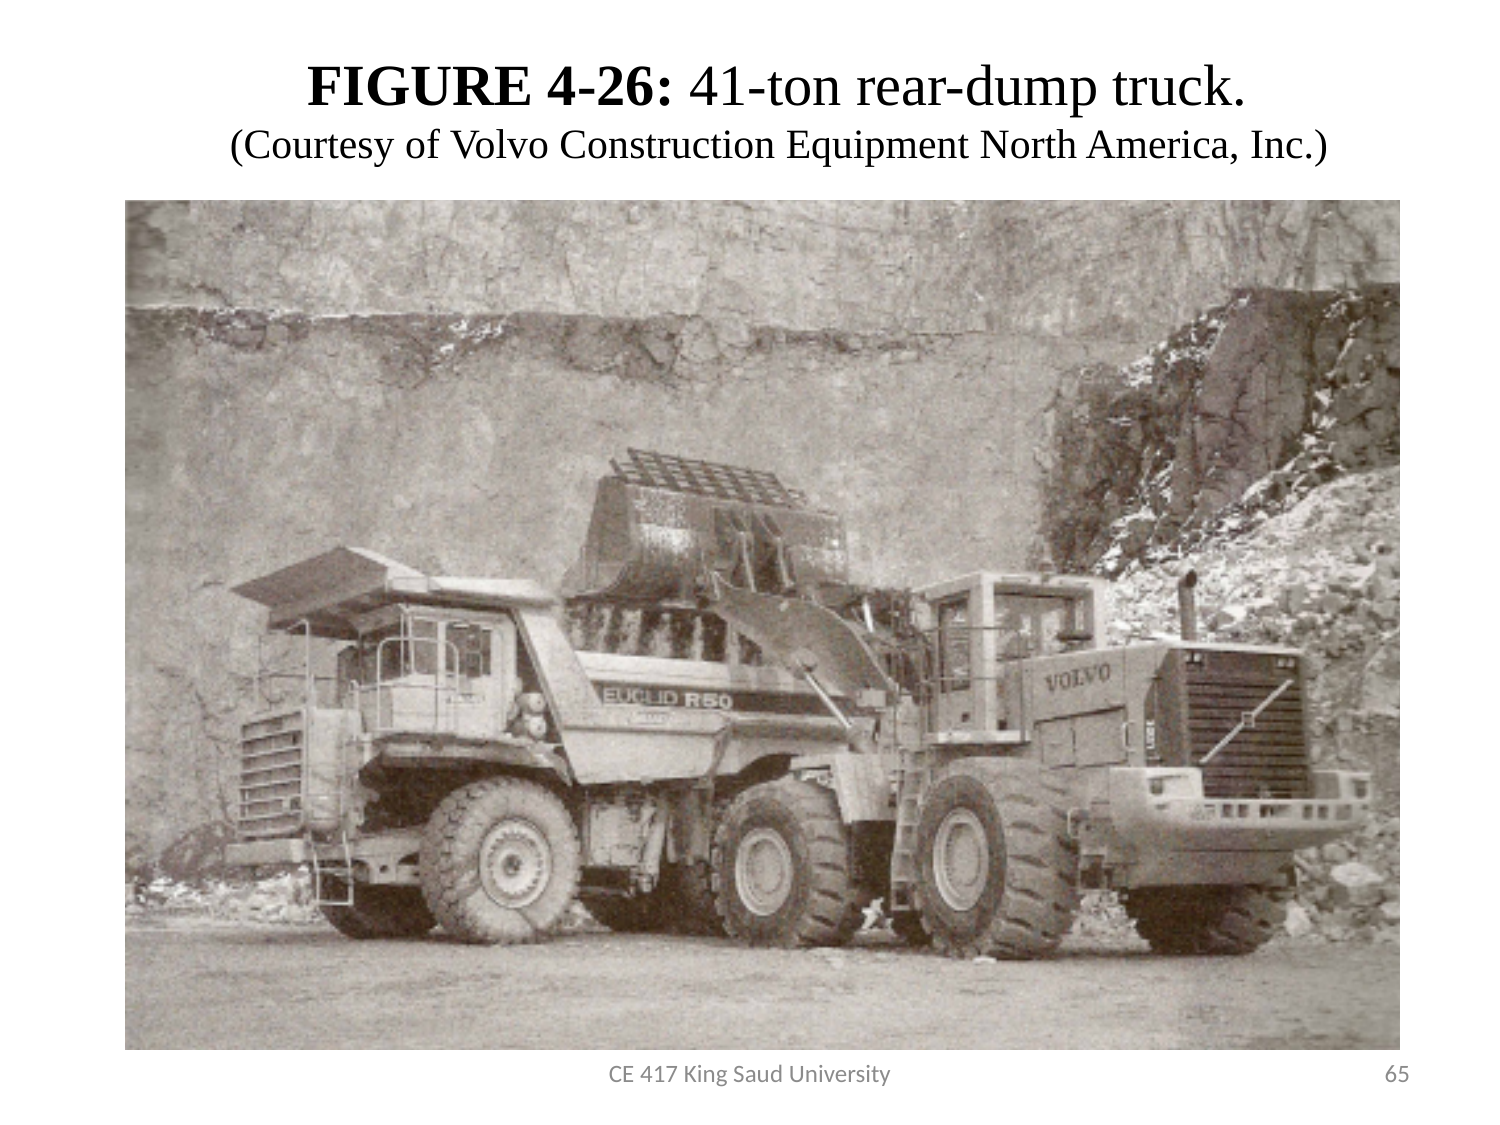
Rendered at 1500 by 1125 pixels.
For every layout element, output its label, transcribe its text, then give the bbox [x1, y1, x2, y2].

slide_number 65 [1074, 1042, 1425, 1103]
text_box FIGURE 4-26: 41-ton rear-dump truck. (Courtesy of Volvo Construction Equipment North America, Inc.) [214, 39, 1355, 175]
footer CE 417 King Saud University [512, 1059, 988, 1103]
picture [124, 199, 1401, 1051]
